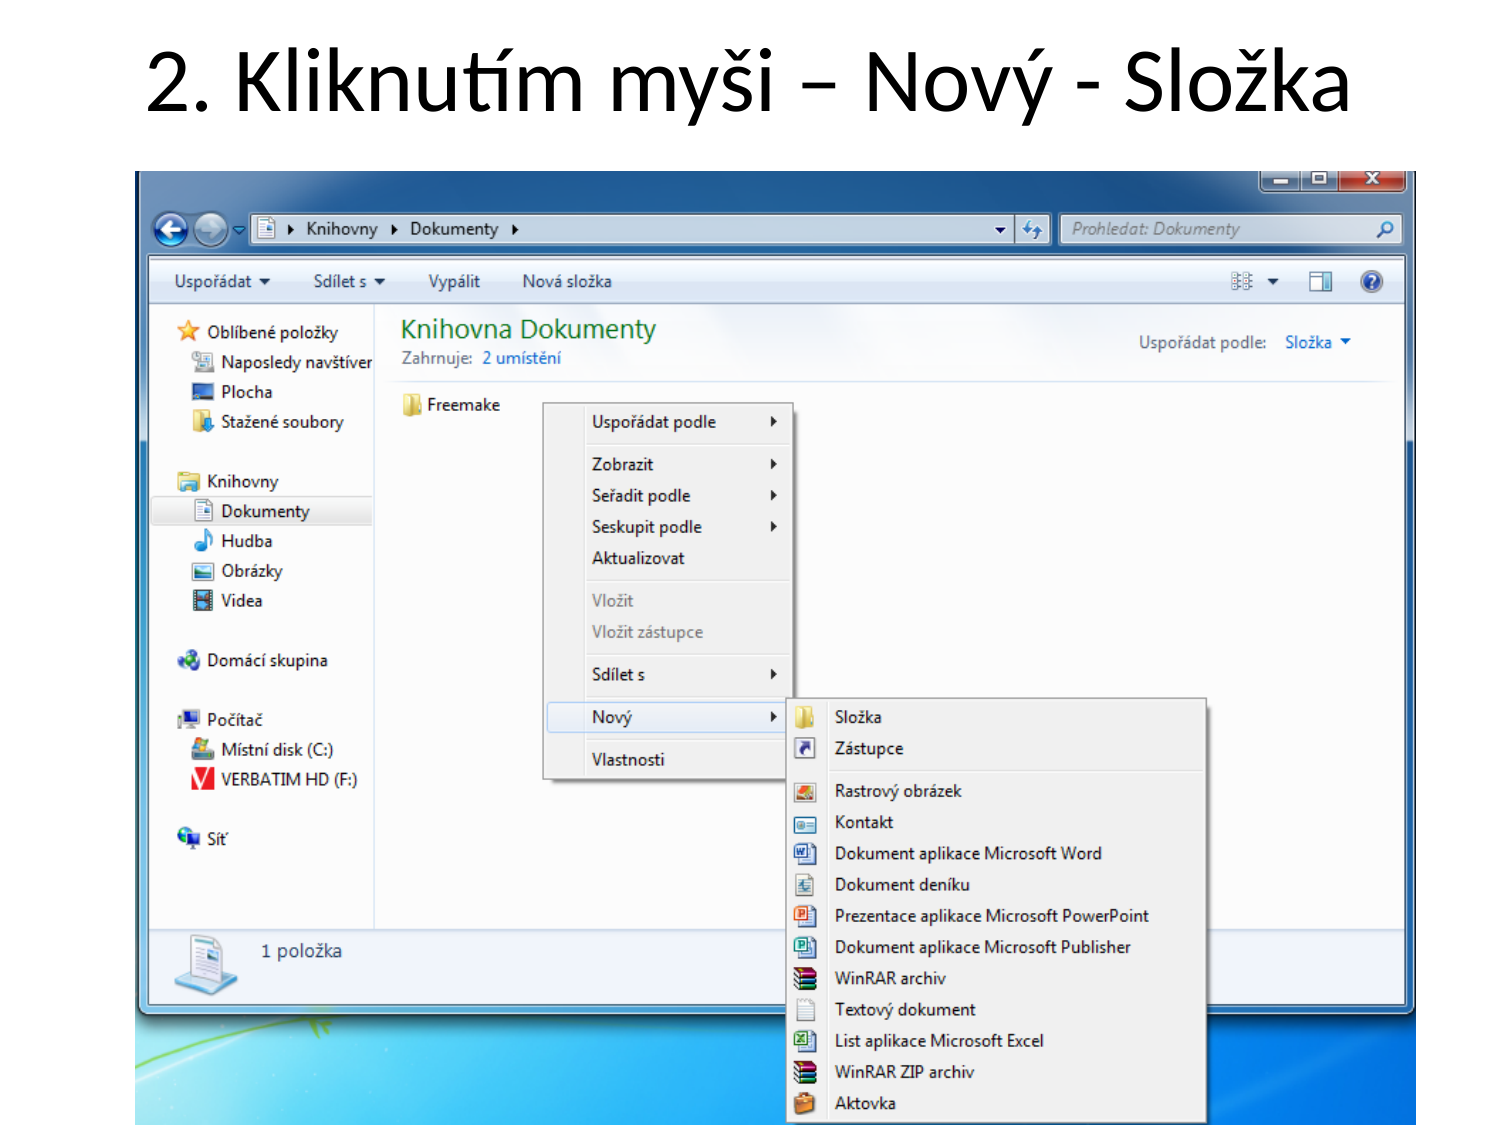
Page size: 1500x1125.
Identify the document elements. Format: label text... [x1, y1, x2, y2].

title 2. Kliknutím myši – Nový - Složka [0, 0, 1500, 149]
picture [135, 171, 1416, 1125]
